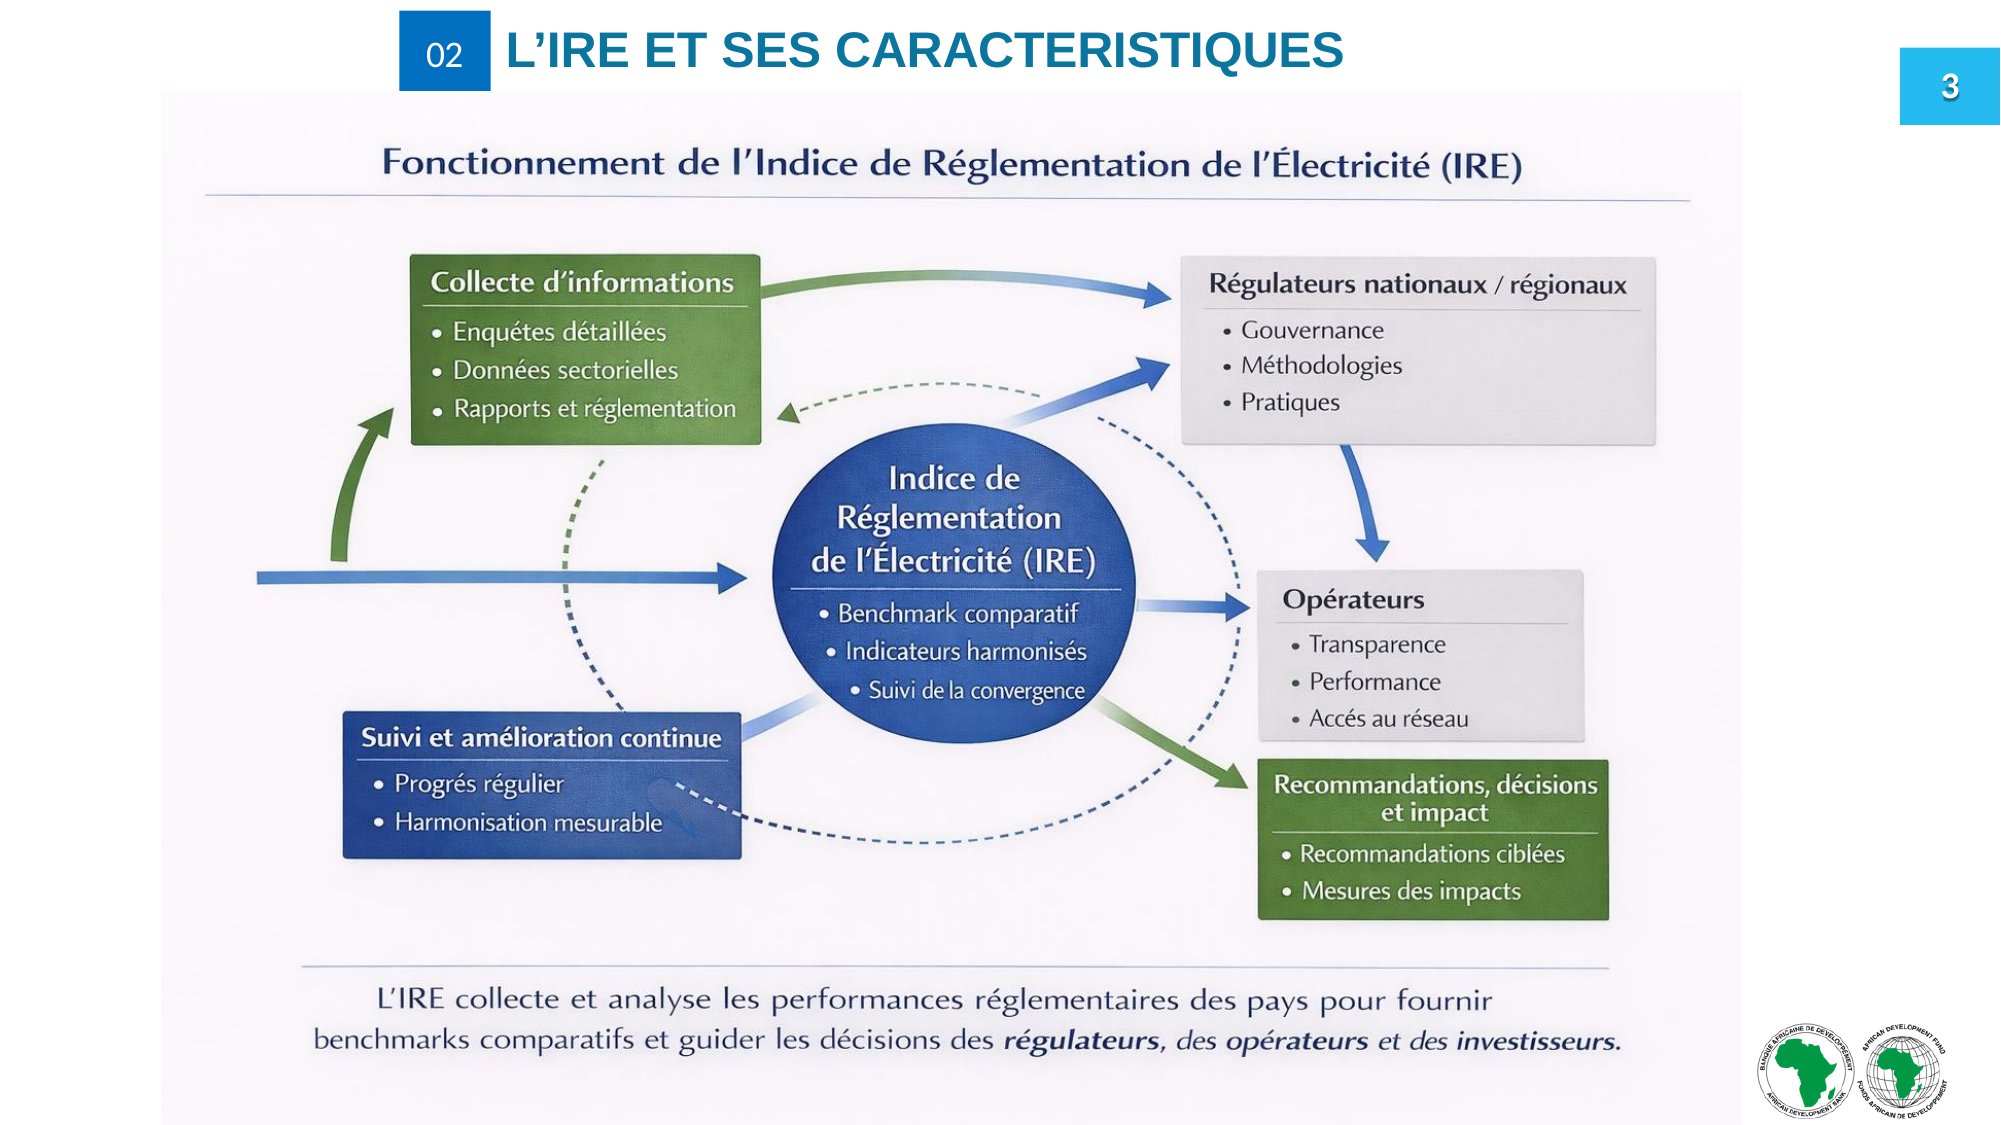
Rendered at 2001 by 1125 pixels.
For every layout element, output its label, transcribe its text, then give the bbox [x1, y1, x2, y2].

picture [161, 91, 1742, 1125]
text_box [399, 10, 491, 90]
picture [1757, 1022, 1947, 1120]
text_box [1899, 47, 2000, 136]
title 02 L’IRE ET SES CARACTERISTIQUES [424, 14, 1349, 90]
